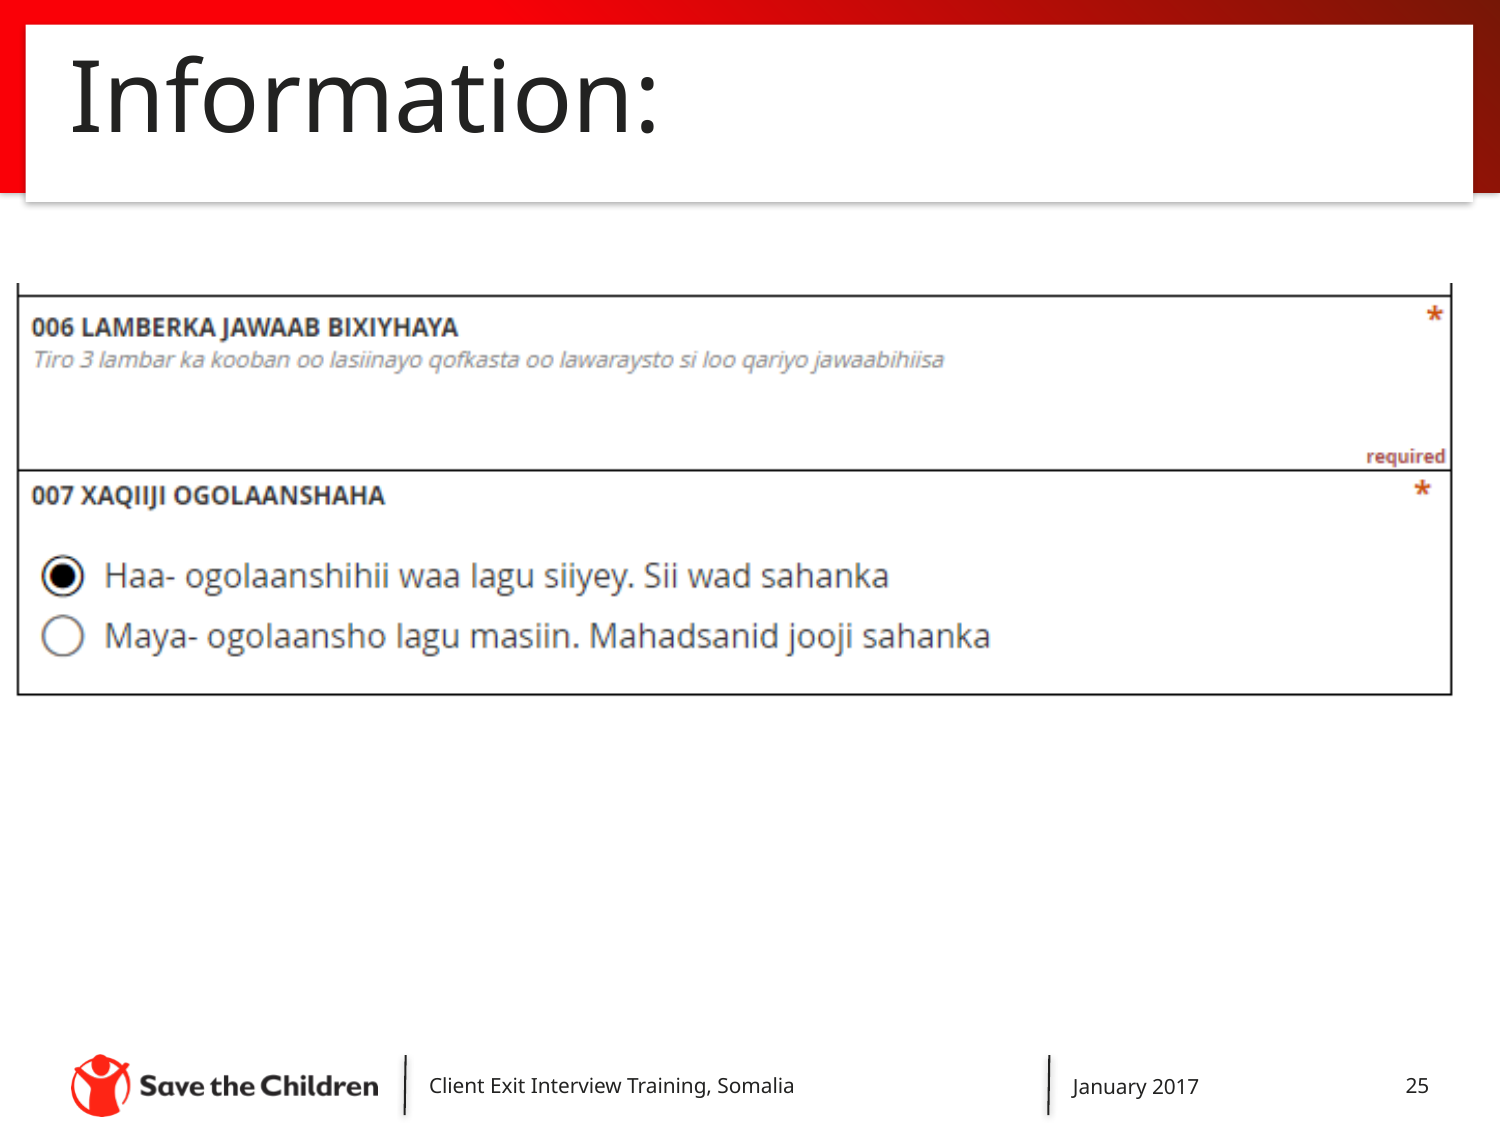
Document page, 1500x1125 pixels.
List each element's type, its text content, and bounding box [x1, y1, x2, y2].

footer Client Exit Interview Training, Somalia [414, 1056, 1042, 1117]
title Information: [69, 50, 1429, 273]
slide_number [1057, 1056, 1317, 1117]
slide_number 25 [1317, 1056, 1445, 1117]
picture [5, 283, 1486, 719]
picture [71, 1054, 378, 1117]
